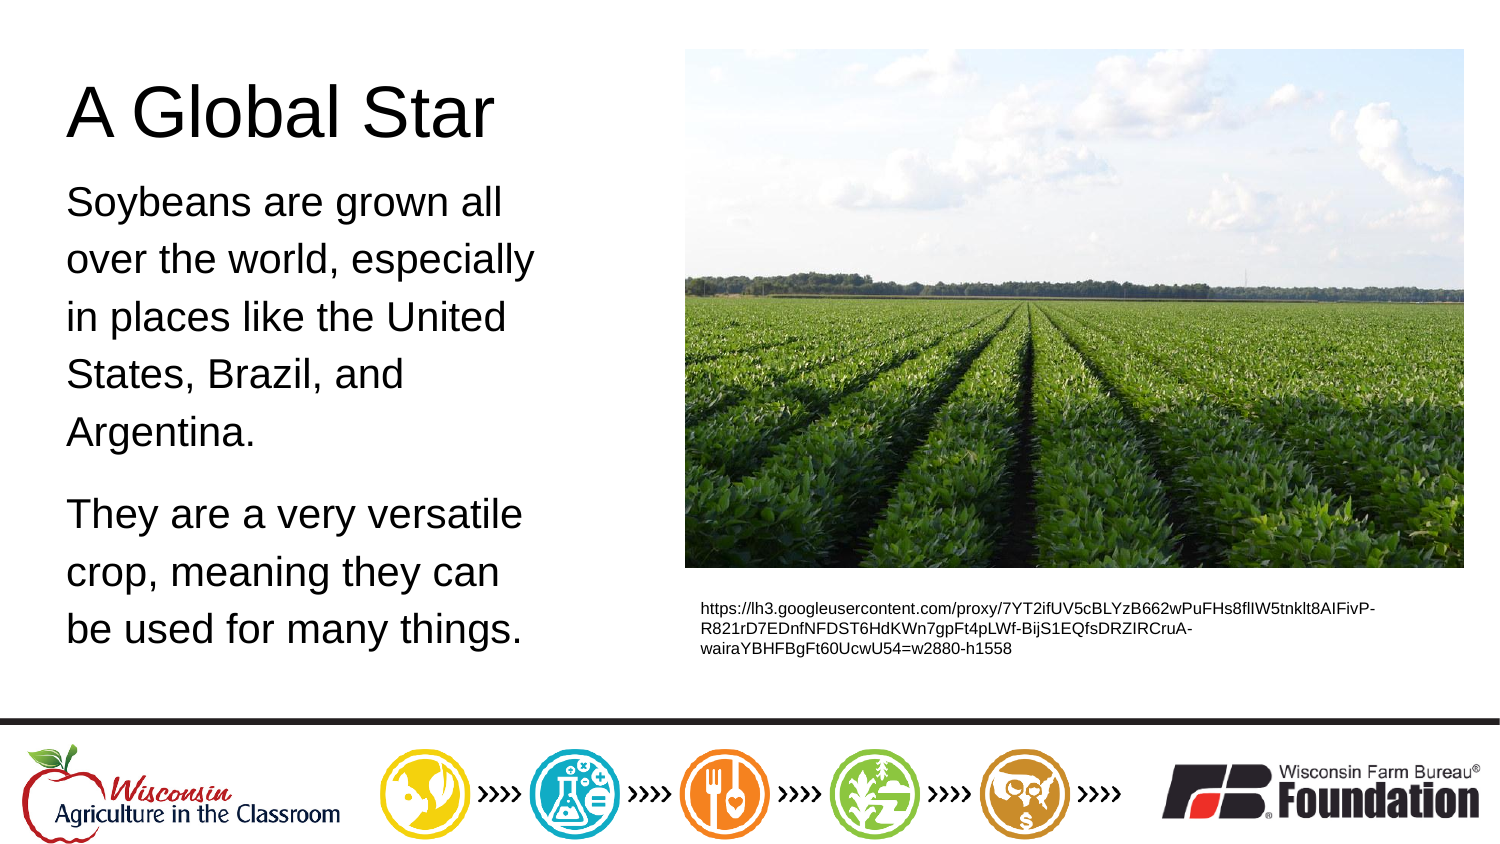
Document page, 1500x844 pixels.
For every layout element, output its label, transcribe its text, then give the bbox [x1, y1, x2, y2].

picture [0, 718, 1500, 844]
list Soybeans are grown all over the world, especially in places like the United States, Brazil, and Argentina. They are a very versatile crop, meaning they can be used for many things. [51, 152, 559, 710]
picture [685, 48, 1464, 569]
title A Global Star [51, 49, 683, 143]
text_box https://lh3.googleusercontent.com/proxy/7YT2ifUV5cBLYzB662wPuFHs8flIW5tnklt8AIFivP-R821rD7EDnfNFDST6HdKWn7gpFt4pLWf-BijS1EQfsDRZIRCruA-wairaYBHFBgFt60UcwU54=w2880-h1558 [685, 582, 1464, 635]
